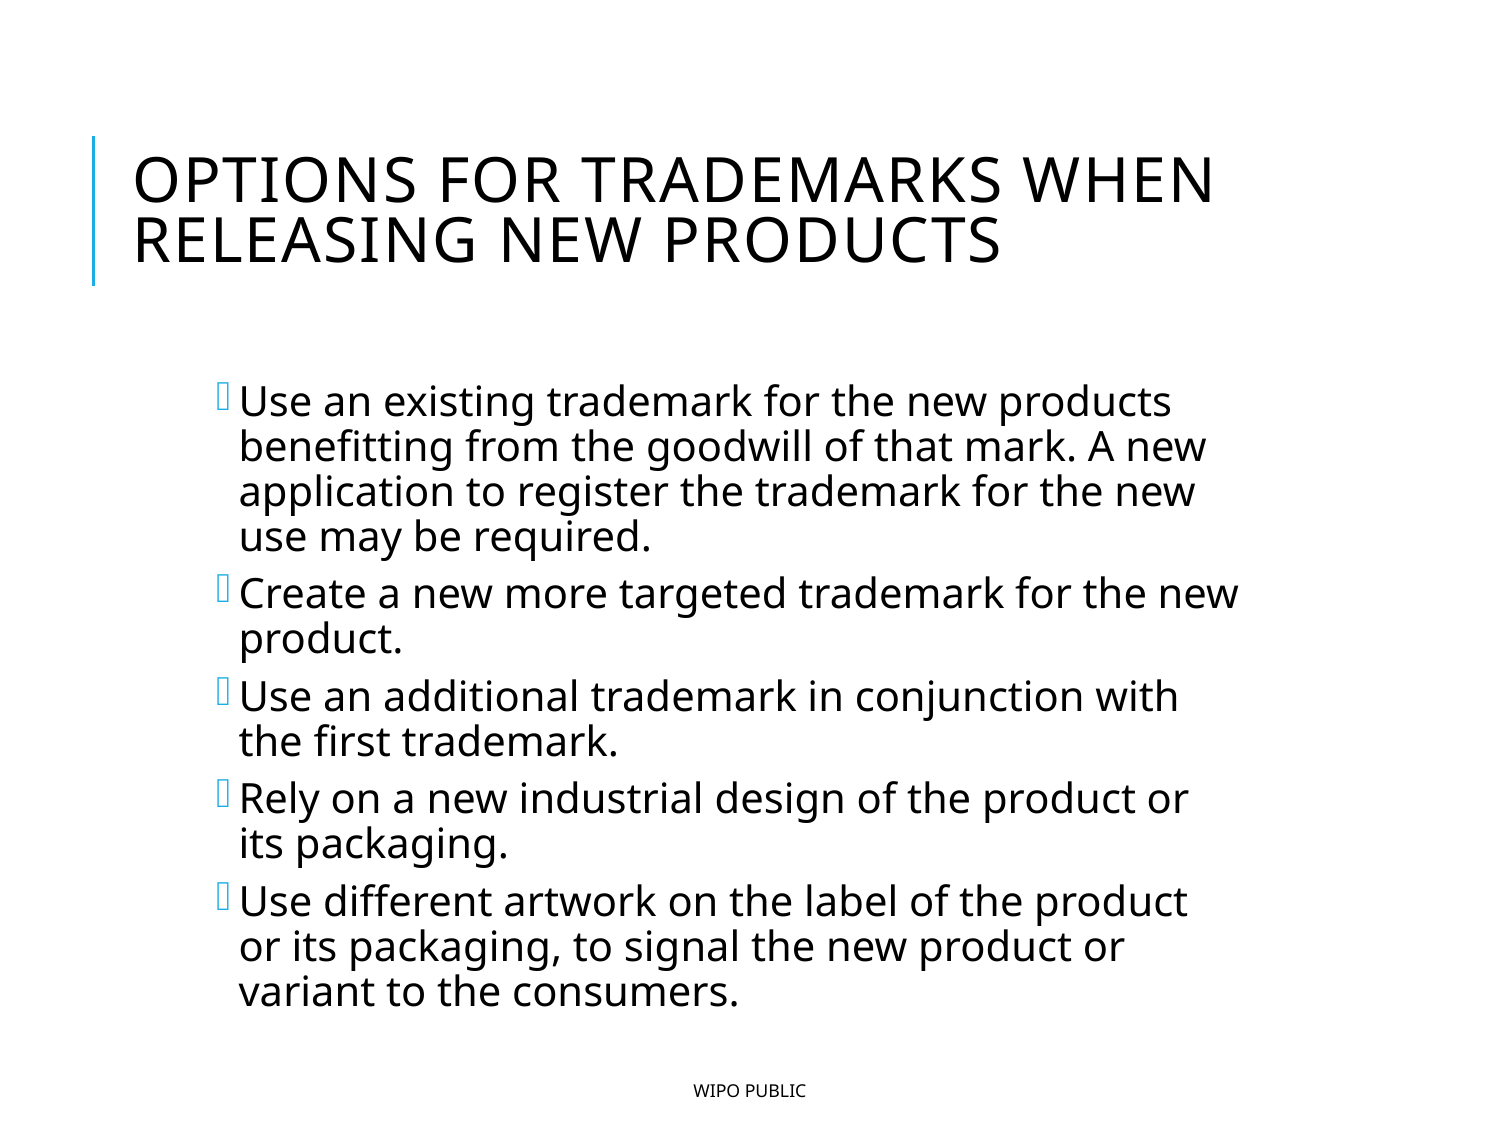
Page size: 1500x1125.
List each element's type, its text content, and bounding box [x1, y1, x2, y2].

title Options for trademarks when releasing new products [117, 135, 1364, 294]
list Use an existing trademark for the new products benefitting from the goodwill of that mark. A new application to register the trademark for the new use may be required. Create a new more targeted trademark for the new product. Use an additional trademark in conjunction with the first trademark. Rely on a new industrial design of the product or its packaging. Use different artwork on the label of the product or its packaging, to signal the new product or variant to the consumers. [187, 372, 1247, 992]
